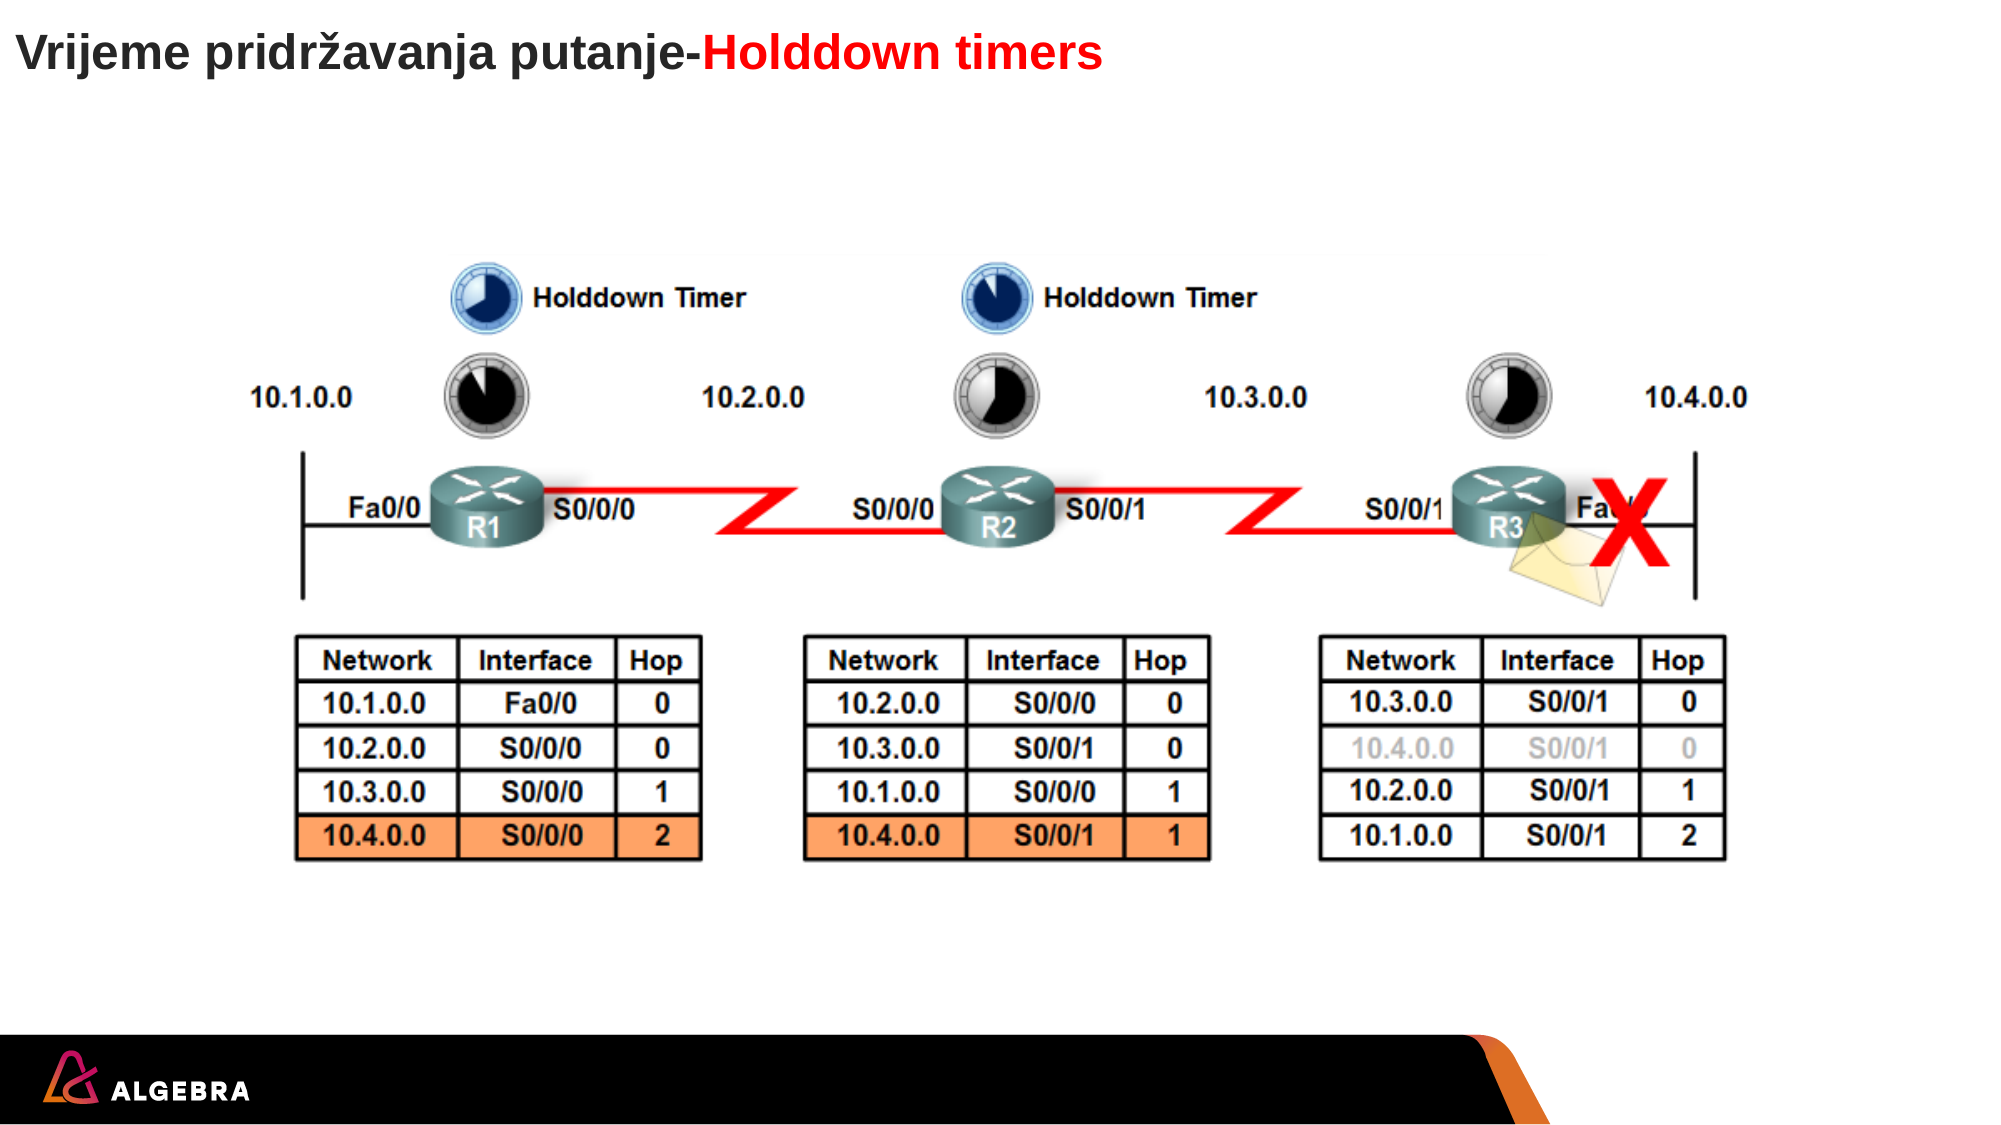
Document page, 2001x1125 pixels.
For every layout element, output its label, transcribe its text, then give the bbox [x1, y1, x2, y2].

title Vrijeme pridržavanja putanje-Holddown timers [0, 0, 1304, 107]
picture [0, 1034, 1733, 1125]
picture [249, 254, 1750, 871]
